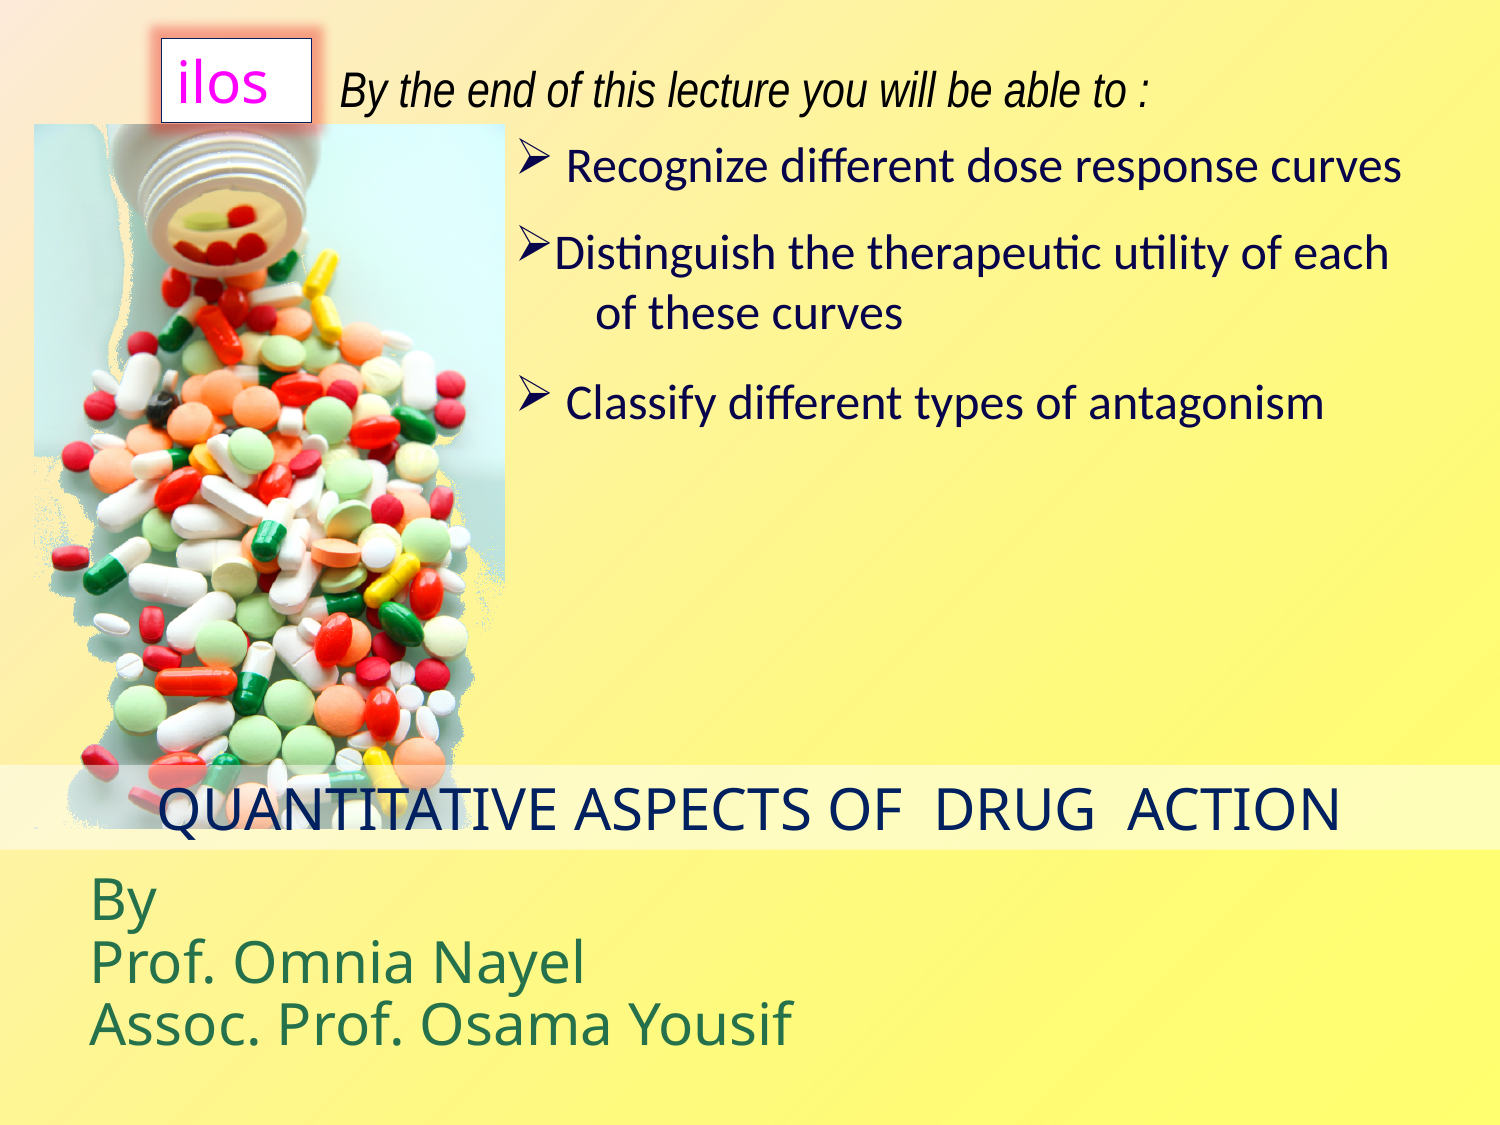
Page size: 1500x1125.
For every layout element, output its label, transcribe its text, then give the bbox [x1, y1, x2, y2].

text_box ilos [161, 38, 312, 123]
text_box Distinguish the therapeutic utility of each of these curves [509, 212, 1425, 348]
text_box By the end of this lecture you will be able to : [324, 49, 1313, 124]
text_box By Prof. Omnia Nayel Assoc. Prof. Osama Yousif [75, 862, 925, 1065]
text_box QUANTITATIVE ASPECTS OF DRUG ACTION [0, 764, 1500, 850]
text_box Classify different types of antagonism [509, 362, 1425, 438]
text_box [0, 0, 1500, 764]
text_box [0, 850, 1500, 1125]
text_box Recognize different dose response curves [505, 124, 1425, 200]
picture [34, 124, 505, 830]
